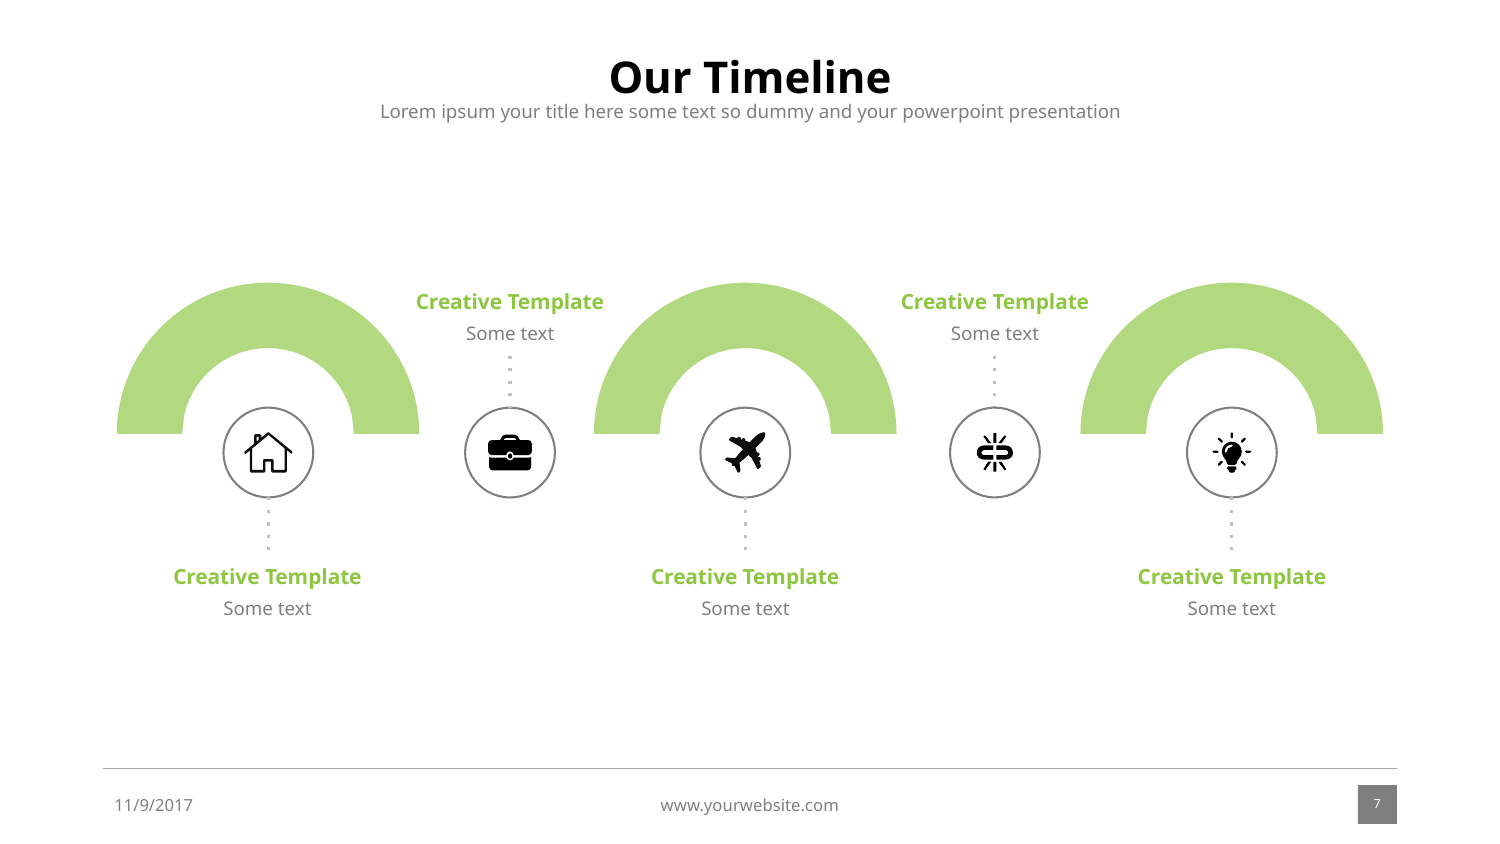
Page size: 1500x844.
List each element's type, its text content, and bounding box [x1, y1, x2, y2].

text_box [617, 557, 873, 626]
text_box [464, 407, 556, 498]
list Lorem ipsum your title here some text so dummy and your powerpoint presentation [103, 97, 1397, 132]
slide_number ‹#› [1358, 785, 1397, 824]
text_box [381, 282, 639, 351]
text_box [1105, 557, 1359, 626]
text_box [700, 407, 791, 498]
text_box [223, 407, 314, 498]
text_box [116, 282, 420, 434]
text_box [1080, 282, 1384, 434]
footer www.yourwebsite.com [634, 794, 866, 814]
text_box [949, 407, 1041, 498]
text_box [146, 557, 389, 626]
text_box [864, 282, 1125, 351]
title Our Timeline [103, 50, 1397, 97]
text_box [1186, 407, 1277, 498]
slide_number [103, 794, 224, 815]
text_box [593, 282, 897, 434]
